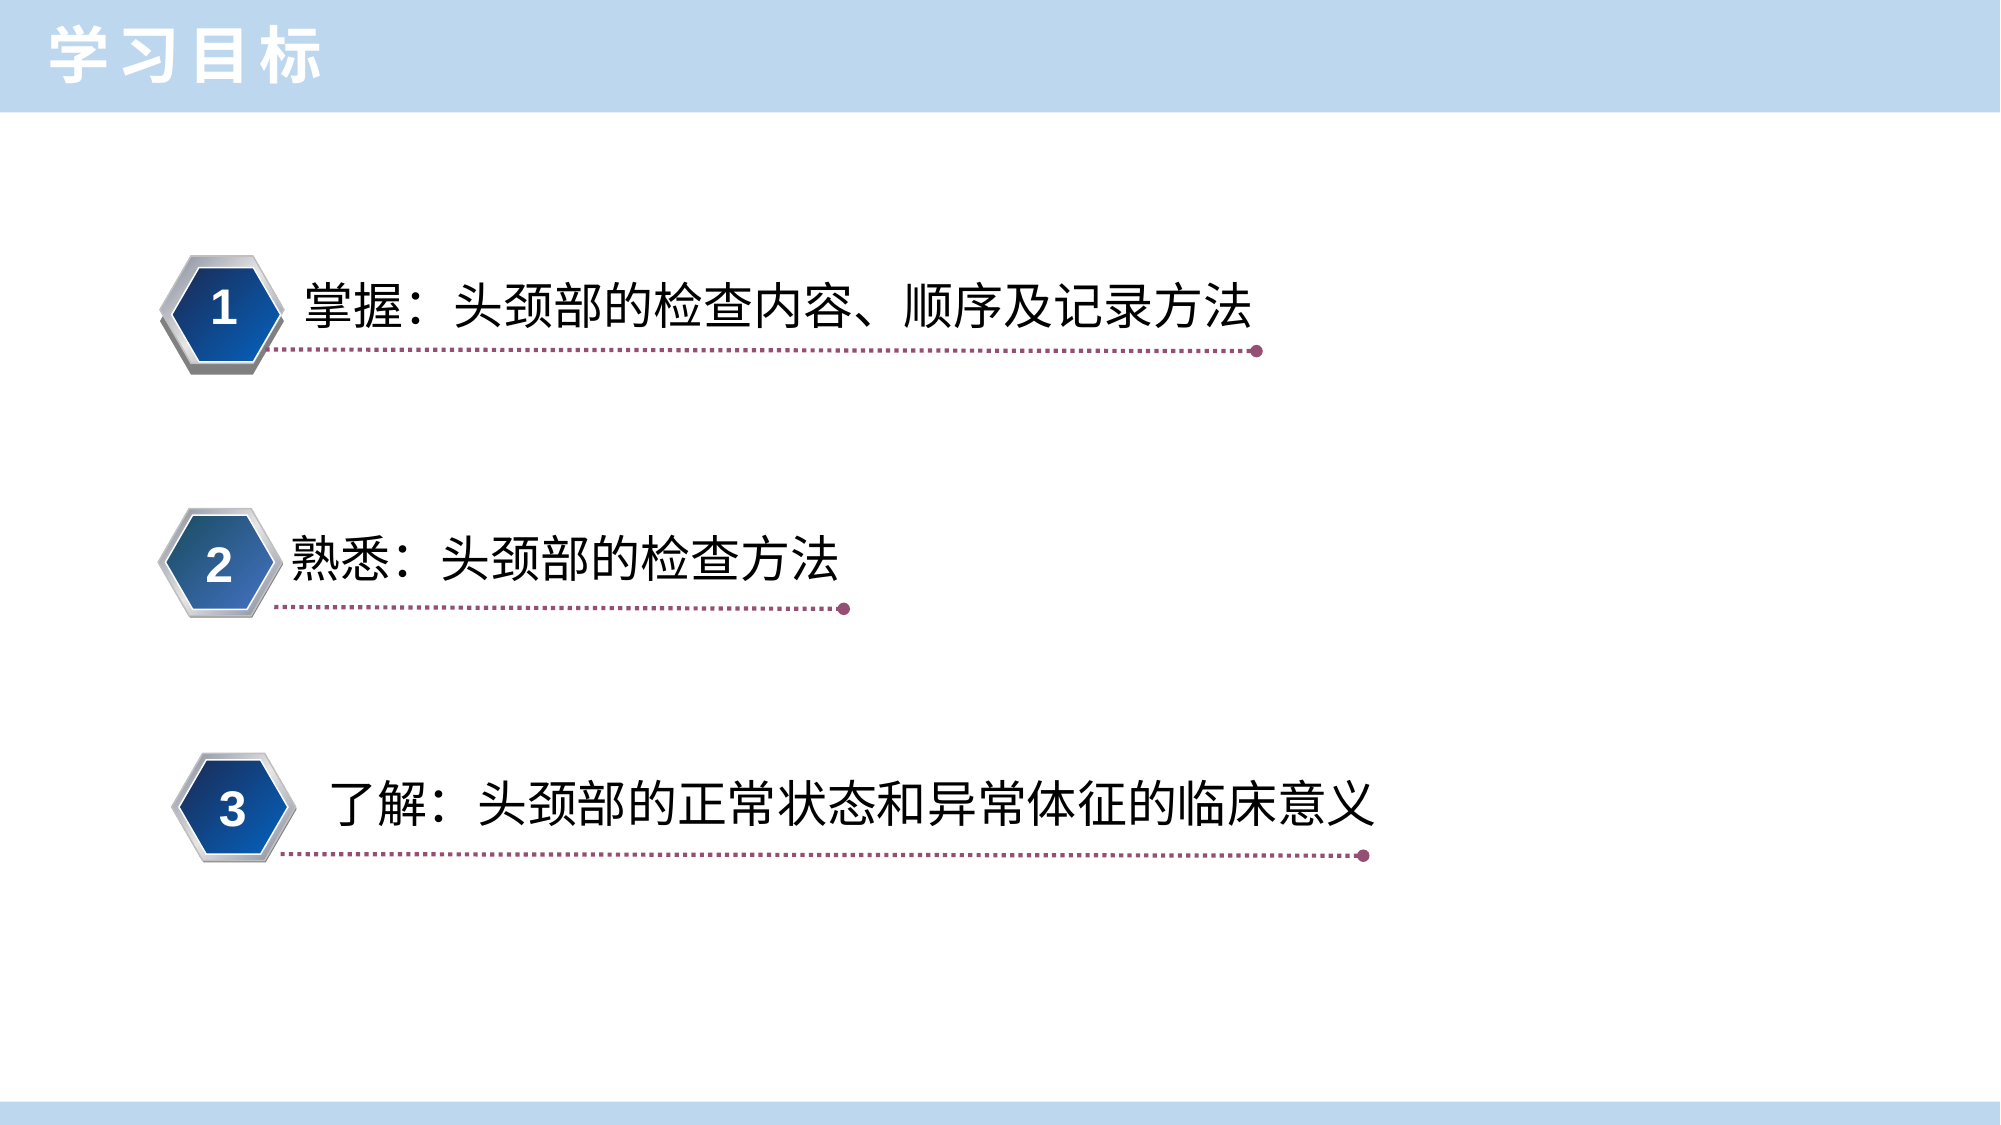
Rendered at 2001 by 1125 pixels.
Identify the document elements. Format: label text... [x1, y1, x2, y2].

text_box 学习目标 [35, 9, 334, 97]
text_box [171, 753, 1498, 863]
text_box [158, 508, 856, 618]
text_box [159, 256, 1269, 375]
